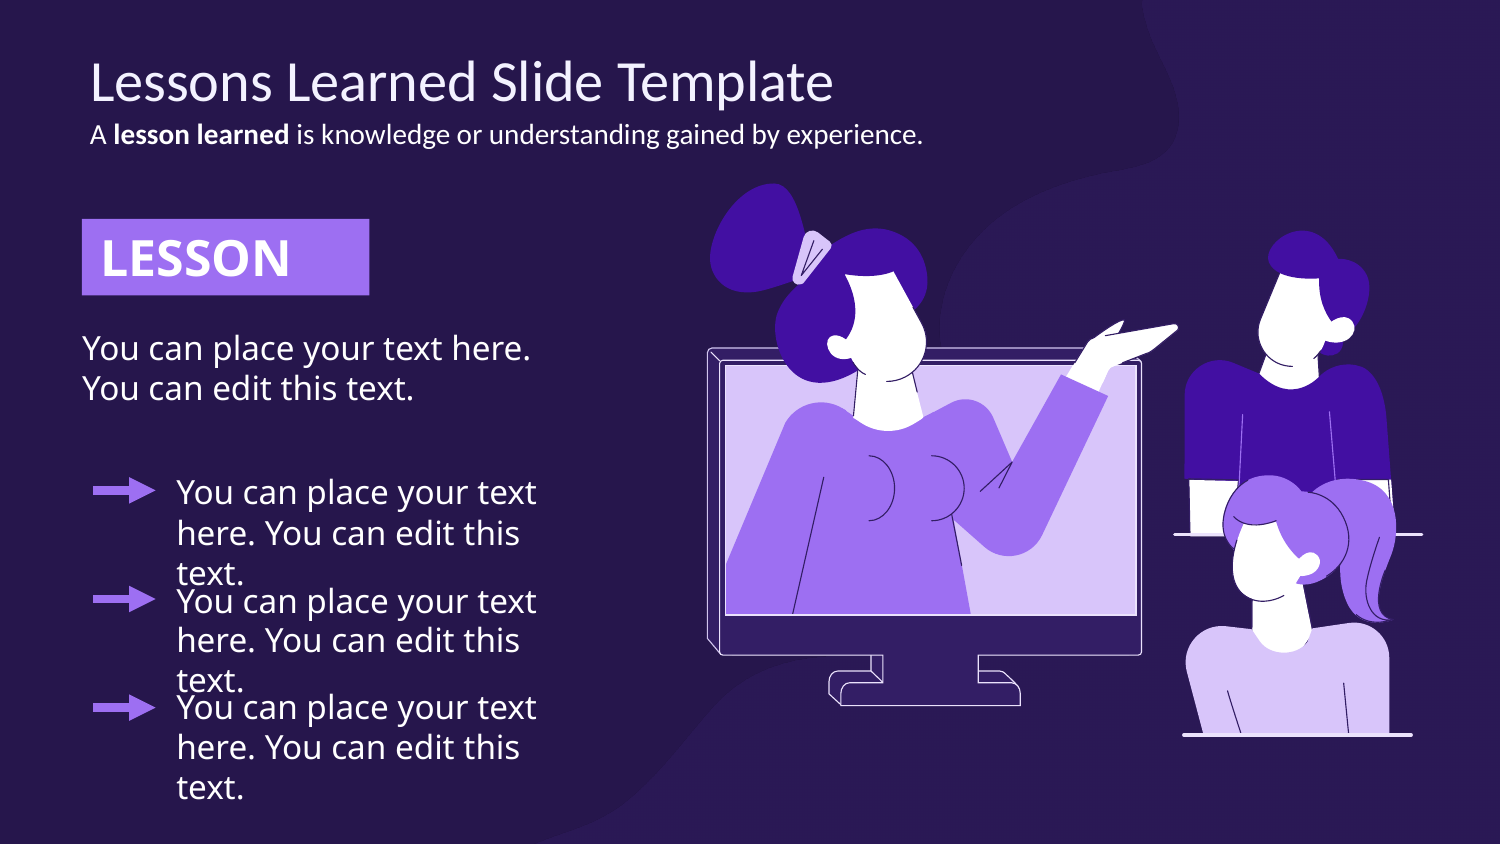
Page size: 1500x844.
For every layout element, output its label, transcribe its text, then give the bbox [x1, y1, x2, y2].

picture [493, 0, 1500, 844]
title Lessons Learned Slide Template [75, 33, 493, 107]
text_box You can place your text here. You can edit this text. [176, 579, 493, 686]
text_box You can place your text here. You can edit this text. [176, 471, 493, 579]
text_box A lesson learned is knowledge or understanding gained by experience. [75, 107, 493, 158]
text_box You can place your text here. You can edit this text. [176, 686, 493, 806]
text_box [81, 218, 370, 296]
text_box You can place your text here. You can edit this text. [82, 327, 493, 408]
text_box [707, 183, 1422, 737]
text_box LESSON [100, 226, 355, 287]
